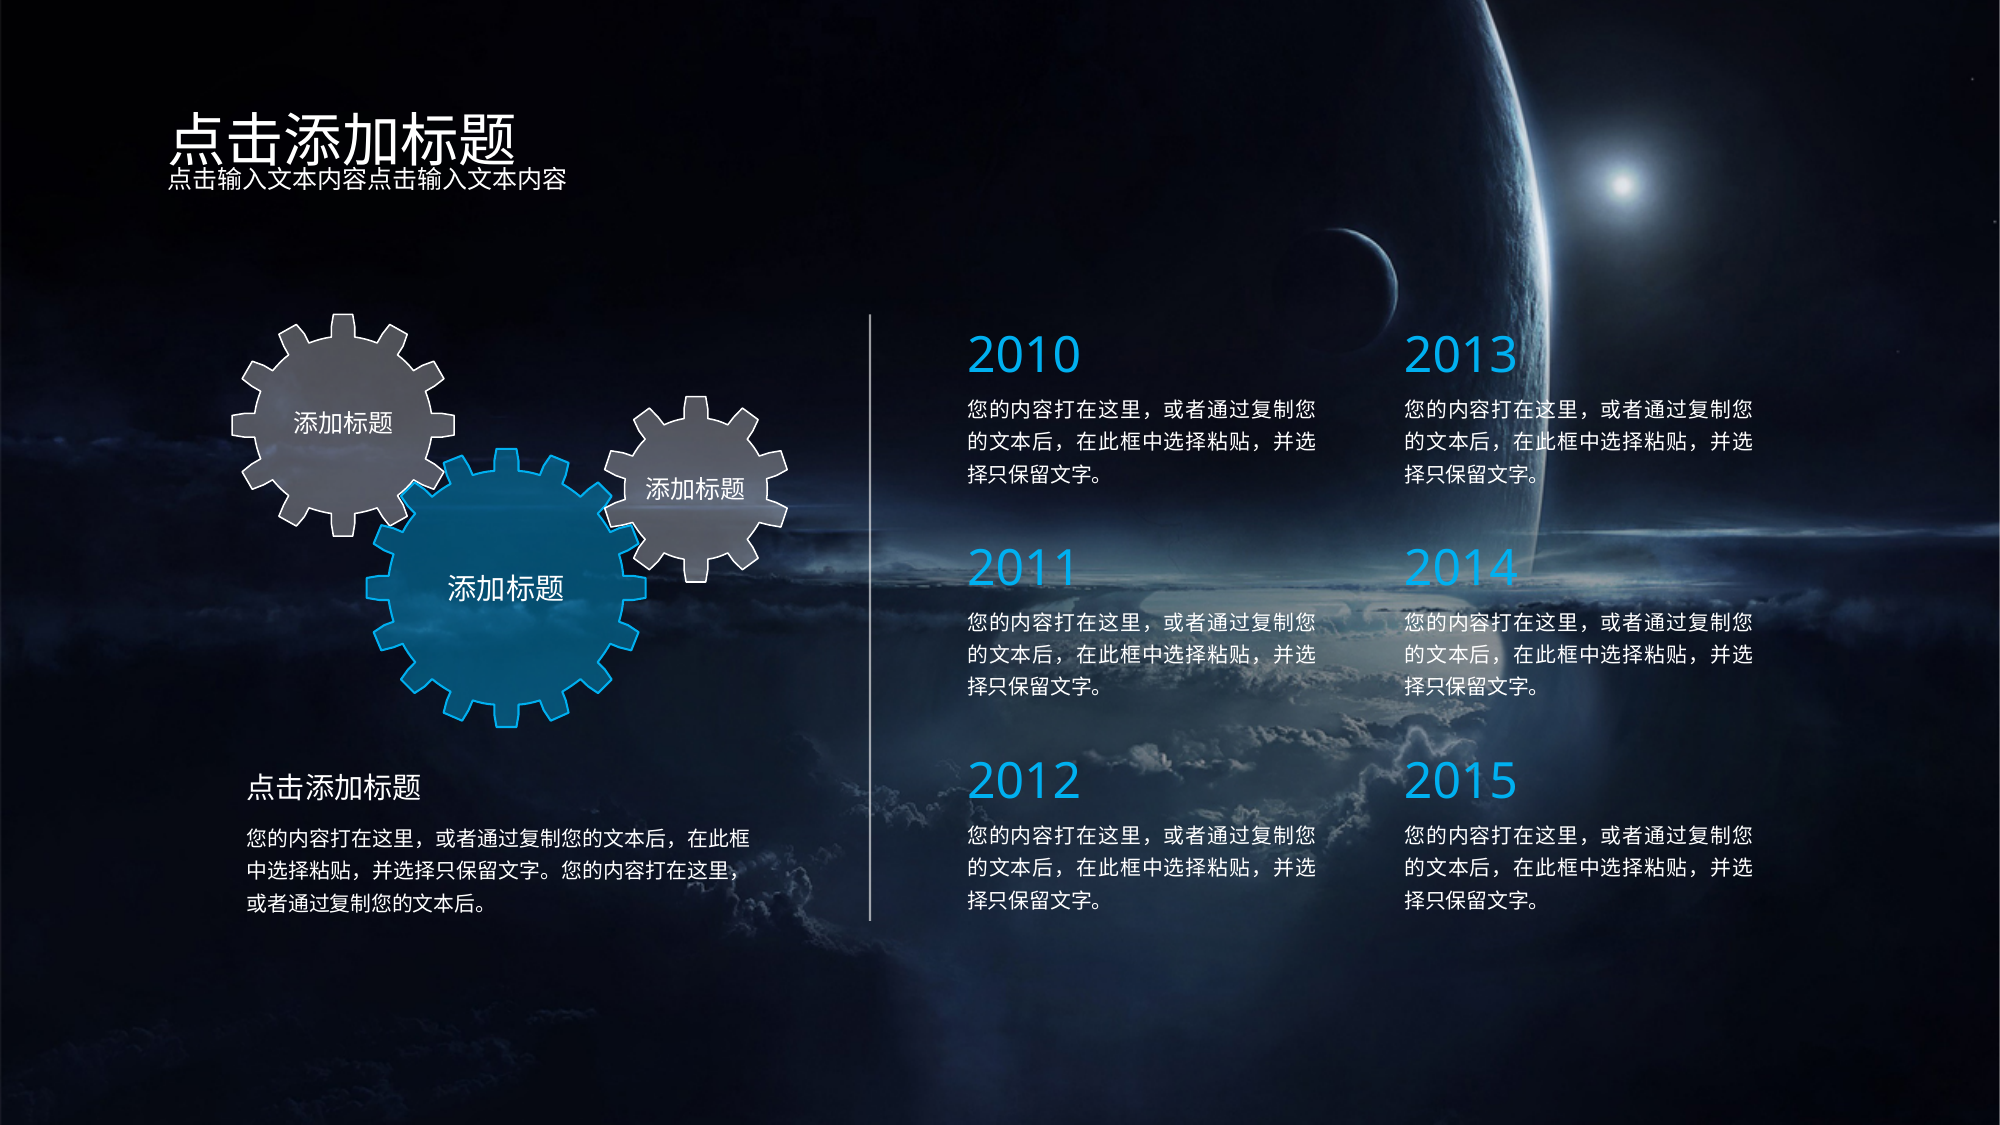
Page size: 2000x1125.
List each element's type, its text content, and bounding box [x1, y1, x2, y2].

text_box 2014 [1389, 527, 1533, 603]
picture [0, 0, 2000, 1125]
text_box 您的内容打在这里，或者通过复制您的文本后，在此框中选择粘贴，并选择只保留文字。 [1389, 381, 1768, 494]
text_box 您的内容打在这里，或者通过复制您的文本后，在此框中选择粘贴，并选择只保留文字。 [952, 594, 1331, 707]
text_box 您的内容打在这里，或者通过复制您的文本后，在此框中选择粘贴，并选择只保留文字。 [952, 807, 1331, 920]
text_box 添加标题 [631, 466, 761, 512]
text_box 添加标题 [432, 562, 580, 613]
text_box 您的内容打在这里，或者通过复制您的文本后，在此框中选择粘贴，并选择只保留文字。 [1389, 594, 1768, 707]
text_box 2012 [952, 740, 1096, 816]
text_box [604, 396, 788, 582]
text_box 2011 [952, 527, 1096, 603]
text_box 您的内容打在这里，或者通过复制您的文本后，在此框中选择粘贴，并选择只保留文字。 [952, 381, 1331, 494]
text_box [232, 314, 455, 537]
text_box 2015 [1389, 740, 1533, 816]
text_box 添加标题 [278, 399, 409, 445]
text_box 2013 [1389, 315, 1533, 390]
text_box 点击添加标题 [231, 752, 520, 805]
text_box 2010 [952, 315, 1096, 390]
text_box 您的内容打在这里，或者通过复制您的文本后，在此框中选择粘贴，并选择只保留文字。 [1389, 807, 1768, 920]
text_box 您的内容打在这里，或者通过复制您的文本后，在此框中选择粘贴，并选择只保留文字。您的内容打在这里，或者通过复制您的文本后。 [232, 810, 766, 923]
text_box 点击输入文本内容点击输入文本内容 [152, 155, 583, 201]
text_box [364, 446, 648, 730]
text_box 点击添加标题 [152, 60, 532, 155]
